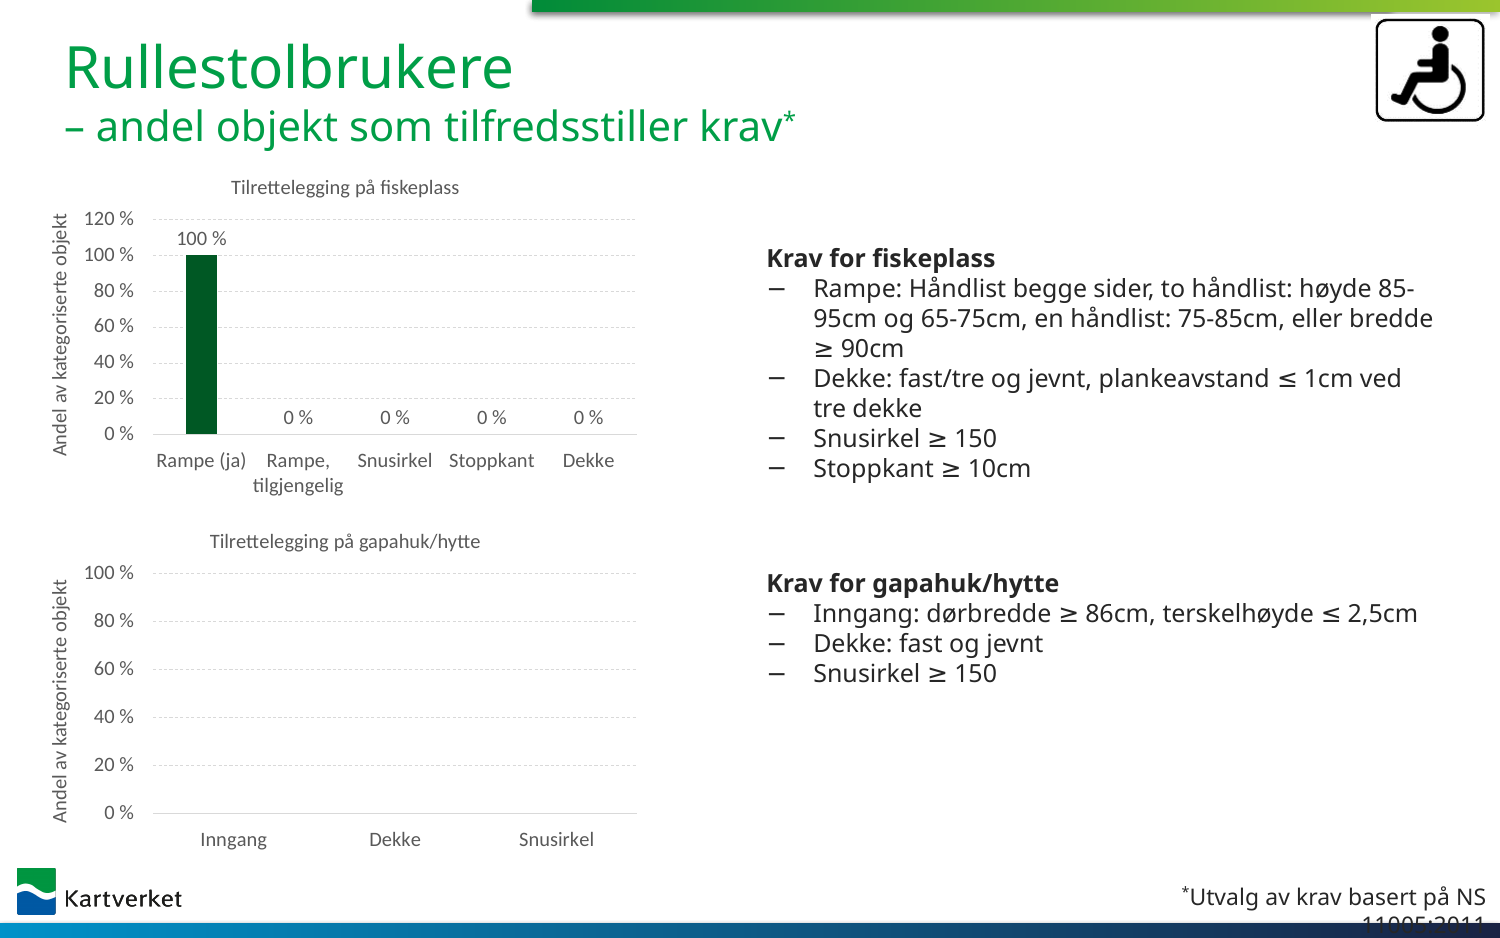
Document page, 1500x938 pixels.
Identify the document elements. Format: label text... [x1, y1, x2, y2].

picture [1371, 13, 1491, 127]
picture [41, 520, 650, 859]
text_box Rullestolbrukere – andel objekt som tilfredsstiller krav* [49, 29, 1431, 158]
text_box *Utvalg av krav basert på NS 11005:2011 [1068, 873, 1500, 938]
text_box Krav for fiskeplass Rampe: Håndlist begge sider, to håndlist: høyde 85-95cm og 65-75cm, en håndlist: 75-85cm, eller bredde ≥ 90cm Dekke: fast/tre og jevnt, plankeavstand ≤ 1cm ved tre dekke Snusirkel ≥ 150 Stoppkant ≥ 10cm [751, 235, 1452, 490]
text_box Krav for gapahuk/hytte Inngang: dørbredde ≥ 86cm, terskelhøyde ≤ 2,5cm Dekke: fast og jevnt Snusirkel ≥ 150 [751, 560, 1452, 695]
picture [41, 166, 650, 505]
